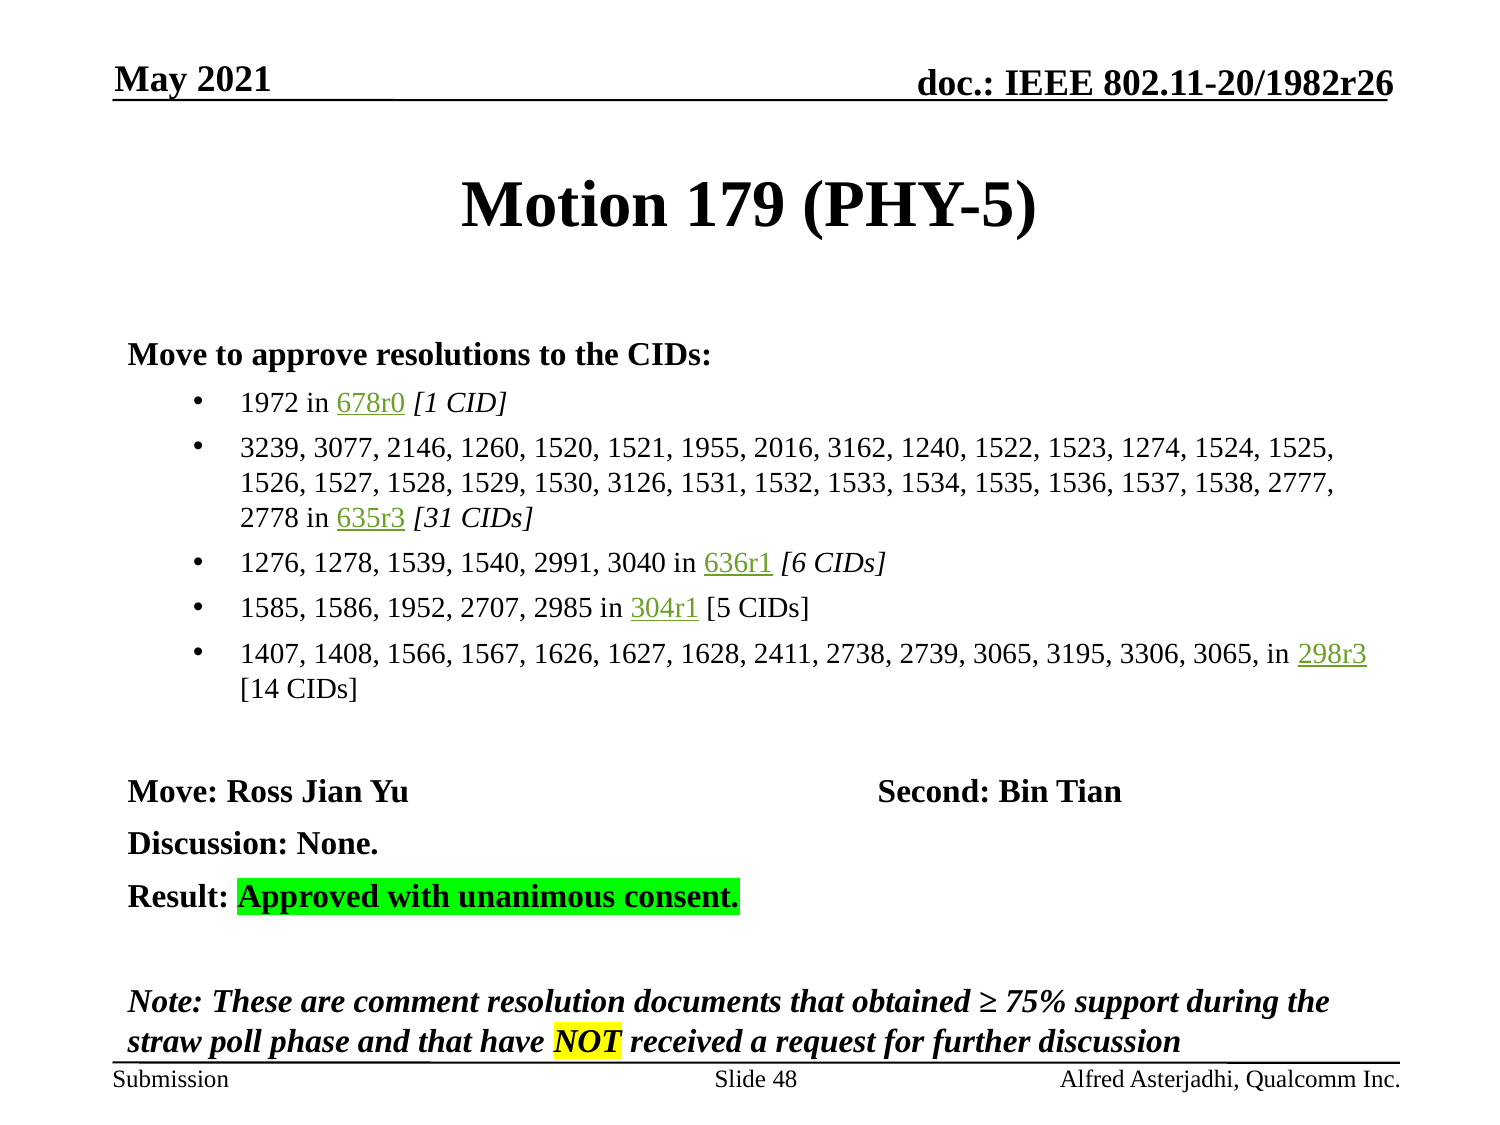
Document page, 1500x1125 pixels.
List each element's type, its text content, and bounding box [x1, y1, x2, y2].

slide_number Slide 48 [712, 1061, 800, 1123]
footer Alfred Asterjadhi, Qualcomm Inc. [878, 1061, 1402, 1093]
list Move to approve resolutions to the CIDs: 1972 in 678r0 [1 CID] 3239, 3077, 2146, 1260, 1520, 1521, 1955, 2016, 3162, 1240, 1522, 1523, 1274, 1524, 1525, 1526, 1527, 1528, 1529, 1530, 3126, 1531, 1532, 1533, 1534, 1535, 1536, 1537, 1538, 2777, 2778 in 635r3 [31 CIDs] 1276, 1278, 1539, 1540, 2991, 3040 in 636r1 [6 CIDs] 1585, 1586, 1952, 2707, 2985 in 304r1 [5 CIDs] 1407, 1408, 1566, 1567, 1626, 1627, 1628, 2411, 2738, 2739, 3065, 3195, 3306, 3065, in 298r3 [14 CIDs] Move: Ross Jian Yu Second: Bin Tian Discussion: None. Result: Approved with unanimous consent. Note: These are comment resolution documents that obtained ≥ 75% support during the straw poll phase and that have NOT received a request for further discussion [112, 324, 1388, 1063]
title Motion 179 (PHY-5) [112, 112, 1388, 288]
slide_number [114, 54, 423, 100]
